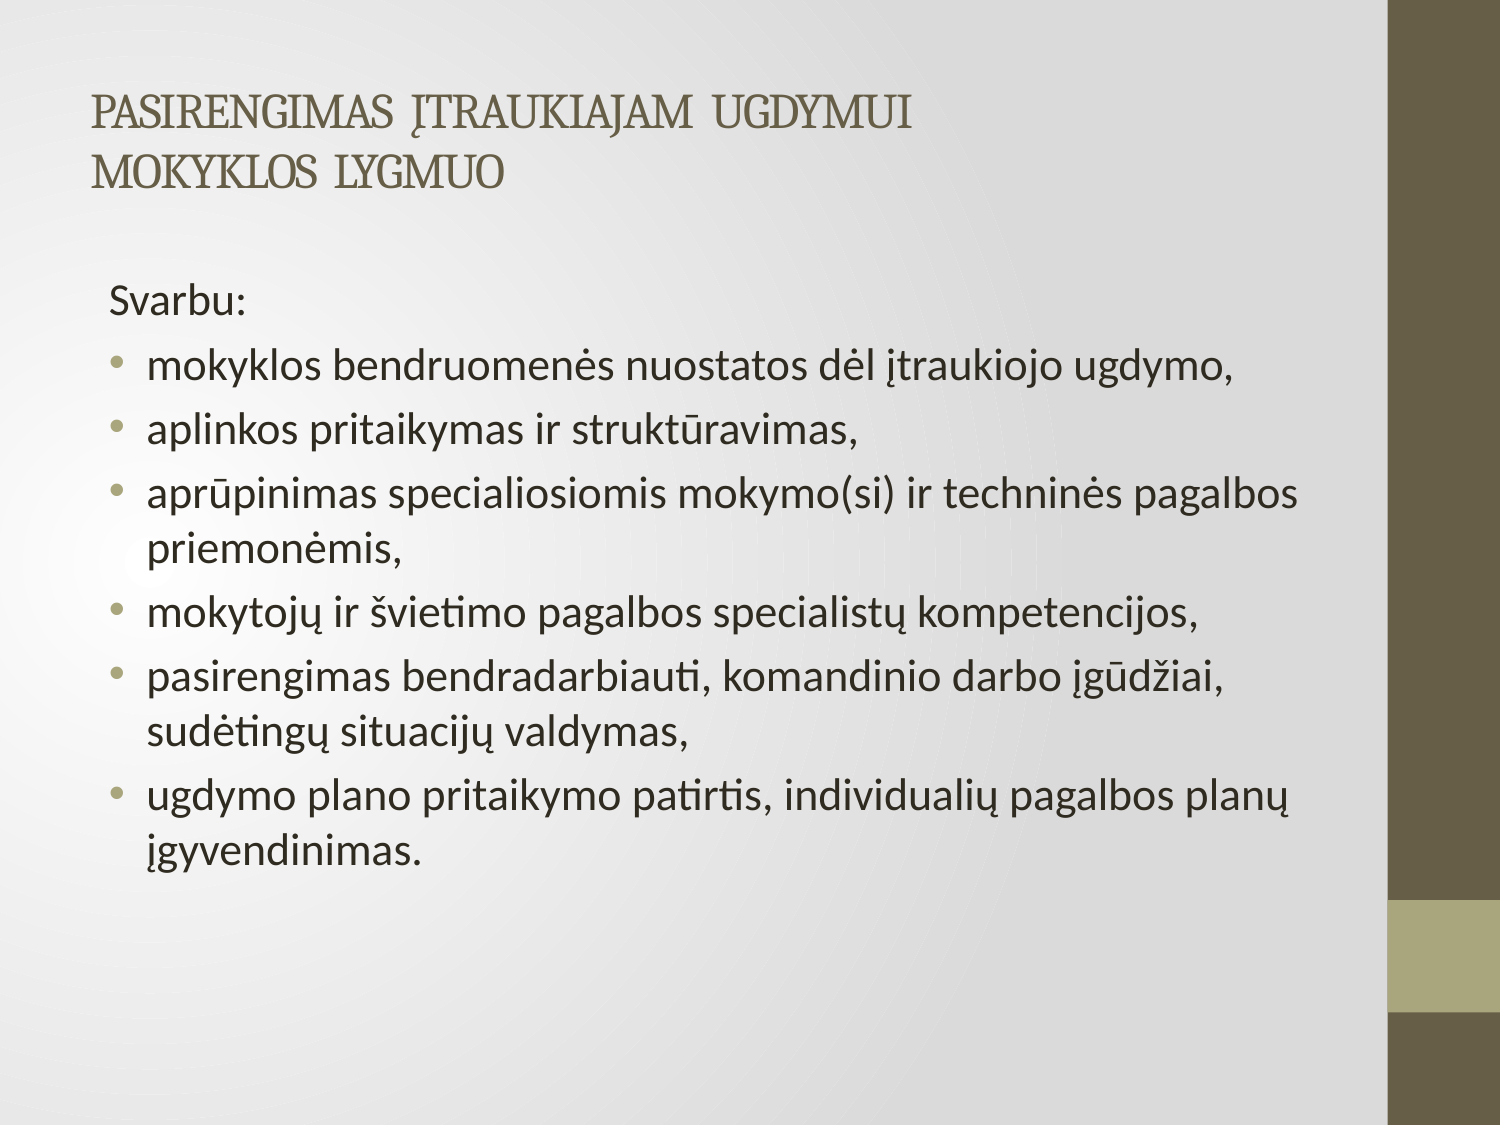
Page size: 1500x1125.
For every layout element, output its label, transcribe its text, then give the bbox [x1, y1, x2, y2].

title PASIRENGIMAS ĮTRAUKIAJAM UGDYMUI MOKYKLOS LYGMUO [75, 45, 1325, 233]
list Svarbu: mokyklos bendruomenės nuostatos dėl įtraukiojo ugdymo, aplinkos pritaikymas ir struktūravimas, aprūpinimas specialiosiomis mokymo(si) ir techninės pagalbos priemonėmis, mokytojų ir švietimo pagalbos specialistų kompetencijos, pasirengimas bendradarbiauti, komandinio darbo įgūdžiai, sudėtingų situacijų valdymas, ugdymo plano pritaikymo patirtis, individualių pagalbos planų įgyvendinimas. [75, 262, 1325, 1050]
